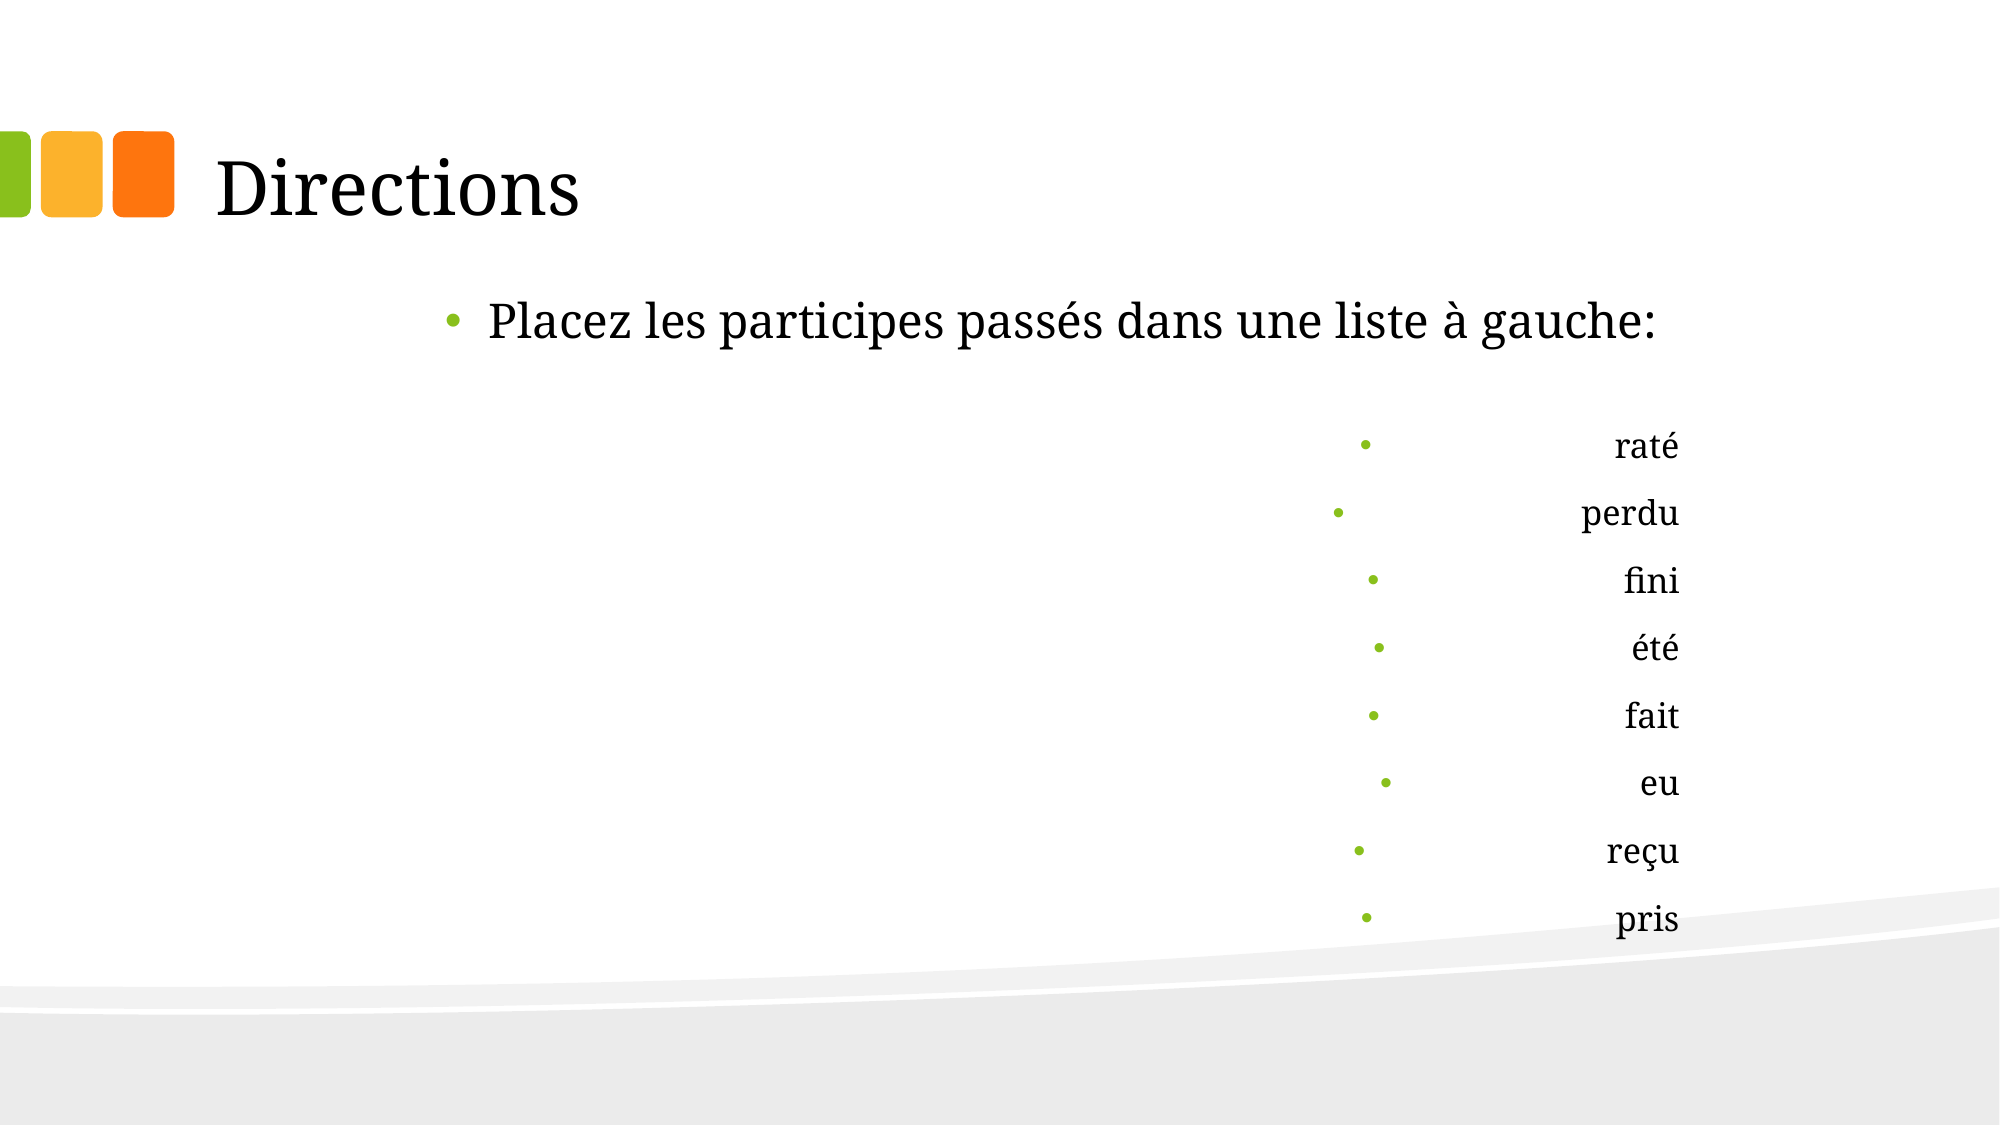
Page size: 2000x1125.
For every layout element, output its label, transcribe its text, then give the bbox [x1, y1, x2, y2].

list Placez les participes passés dans une liste à gauche: raté perdu fini été fait eu reçu pris [424, 287, 1700, 988]
title Directions [199, 24, 1800, 238]
